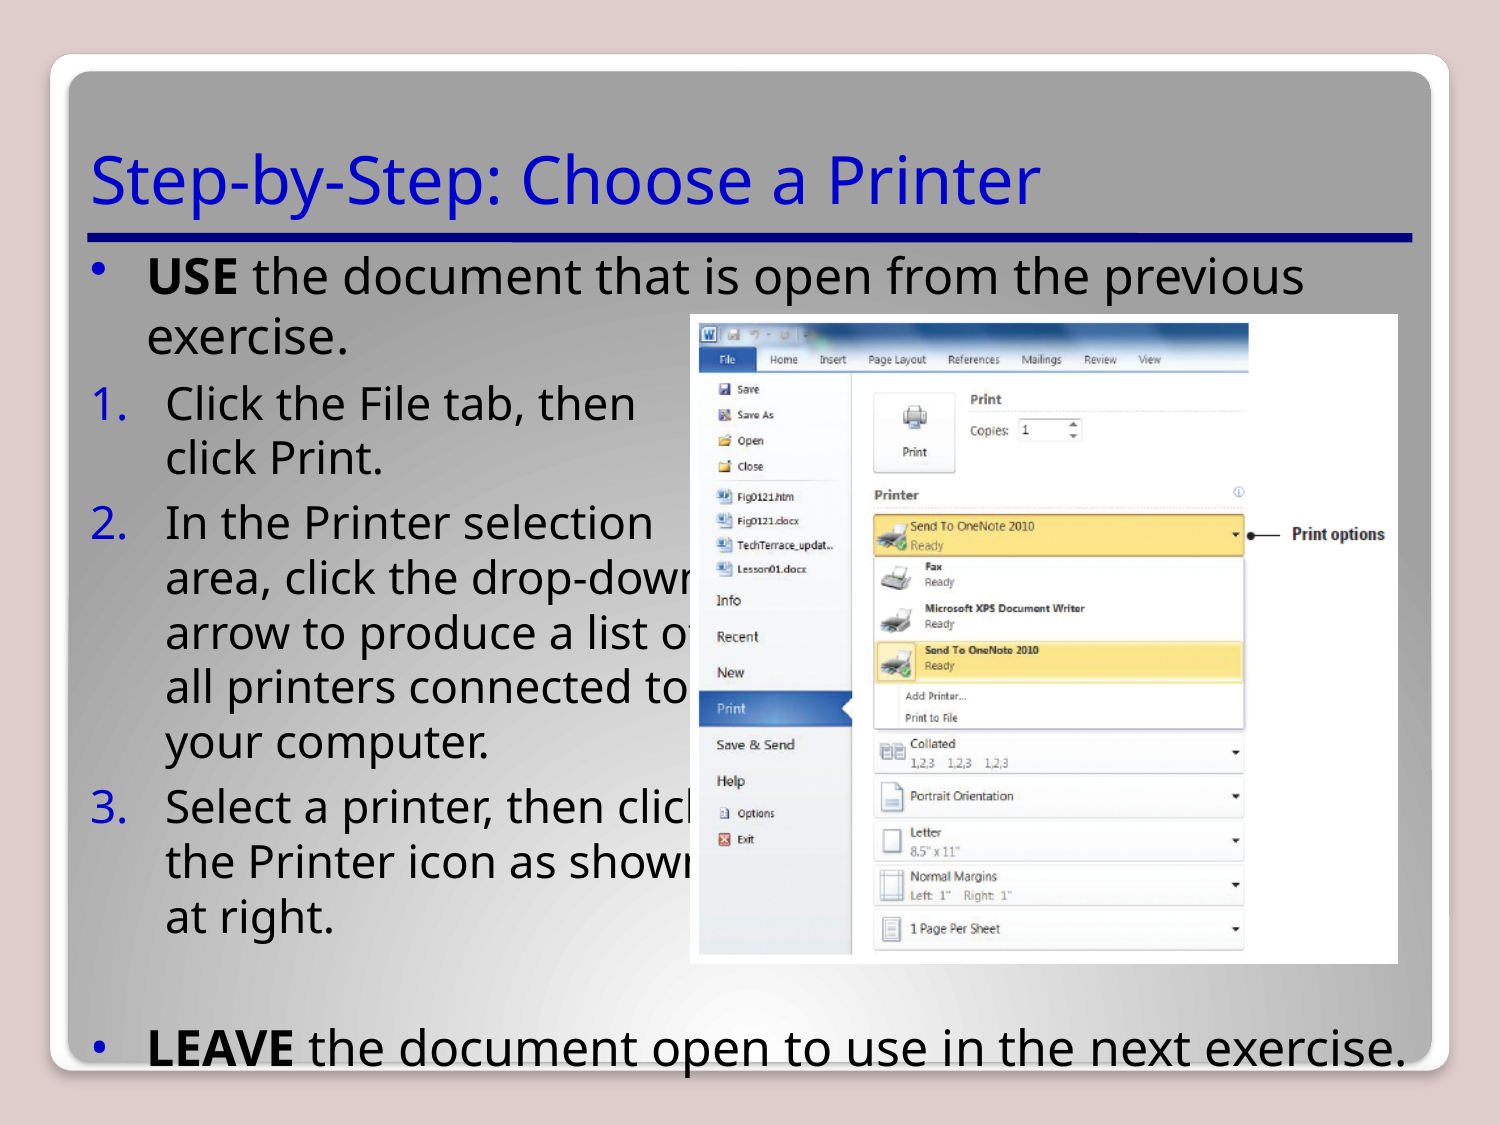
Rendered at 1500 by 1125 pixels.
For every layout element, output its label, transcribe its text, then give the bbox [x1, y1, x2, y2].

picture [690, 314, 1398, 965]
title Step-by-Step: Choose a Printer [74, 74, 1426, 226]
list USE the document that is open from the previous exercise. Click the File tab, then click Print. In the Printer selection area, click the drop-down arrow to produce a list of all printers connected to your computer. Select a printer, then click the Printer icon as shown at right. LEAVE the document open to use in the next exercise. [74, 237, 1426, 1063]
